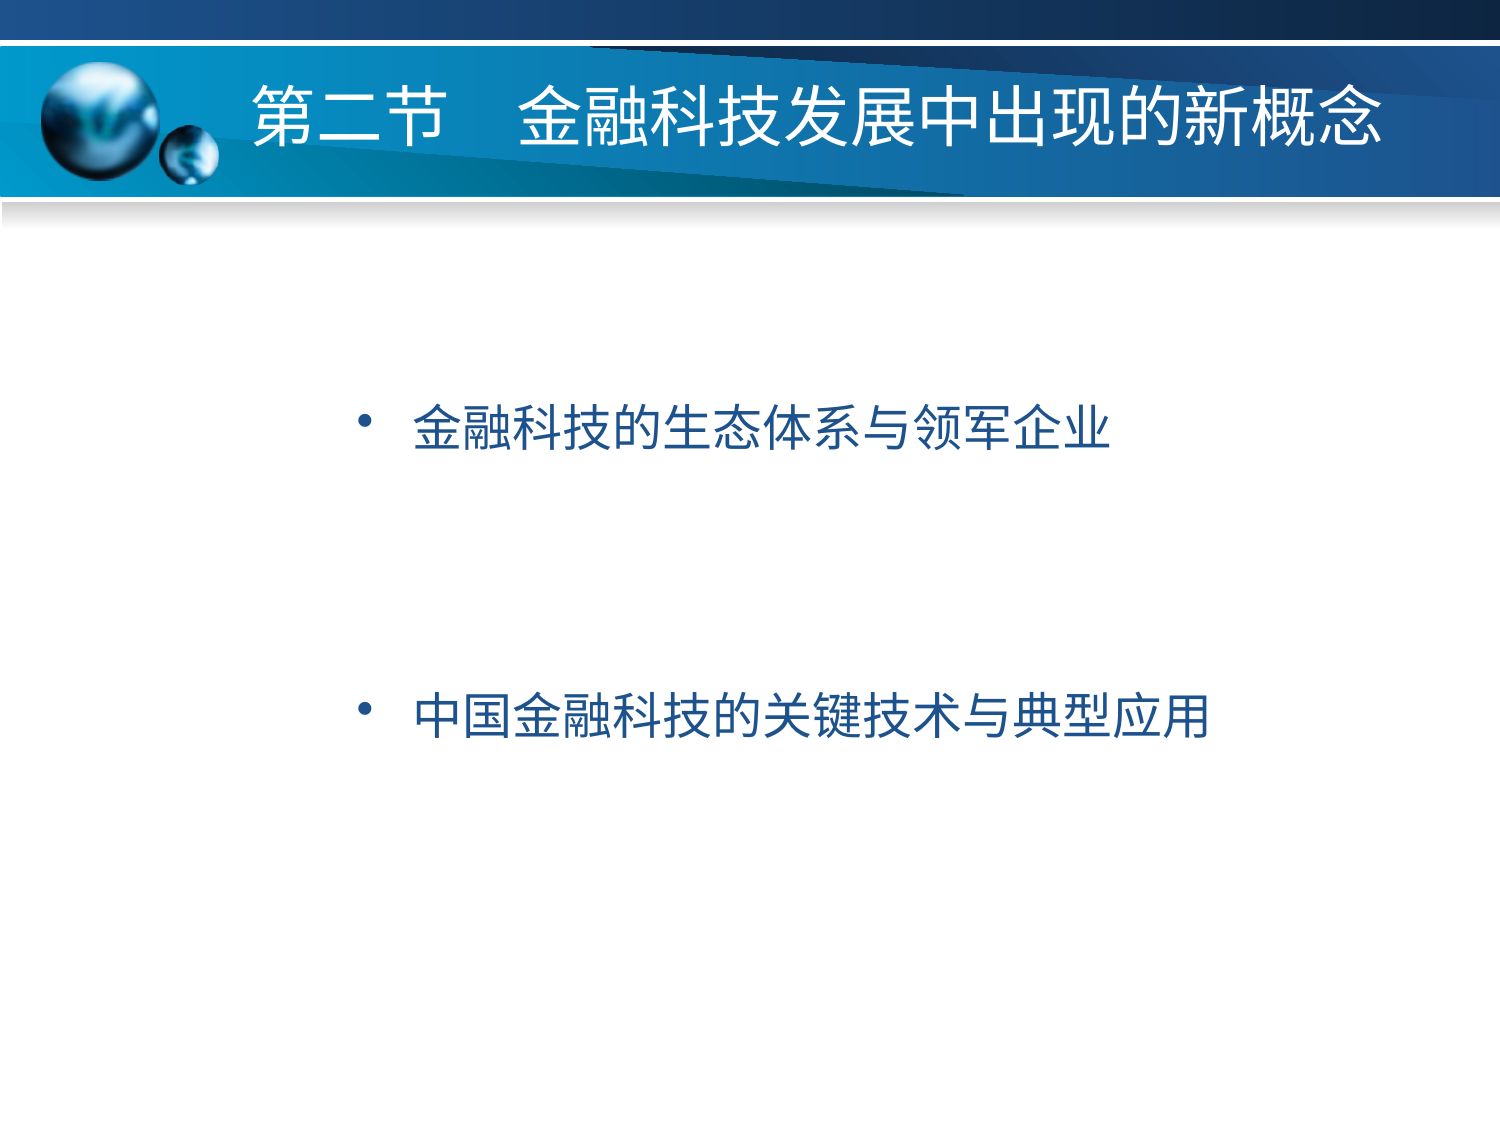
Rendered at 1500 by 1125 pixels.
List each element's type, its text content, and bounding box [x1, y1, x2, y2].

picture [42, 63, 159, 180]
text_box 中国金融科技的关键技术与典型应用 [341, 676, 1240, 752]
picture [160, 126, 218, 184]
title 第二节 金融科技发展中出现的新概念 [234, 43, 1426, 187]
text_box 金融科技的生态体系与领军企业 [341, 388, 1158, 464]
